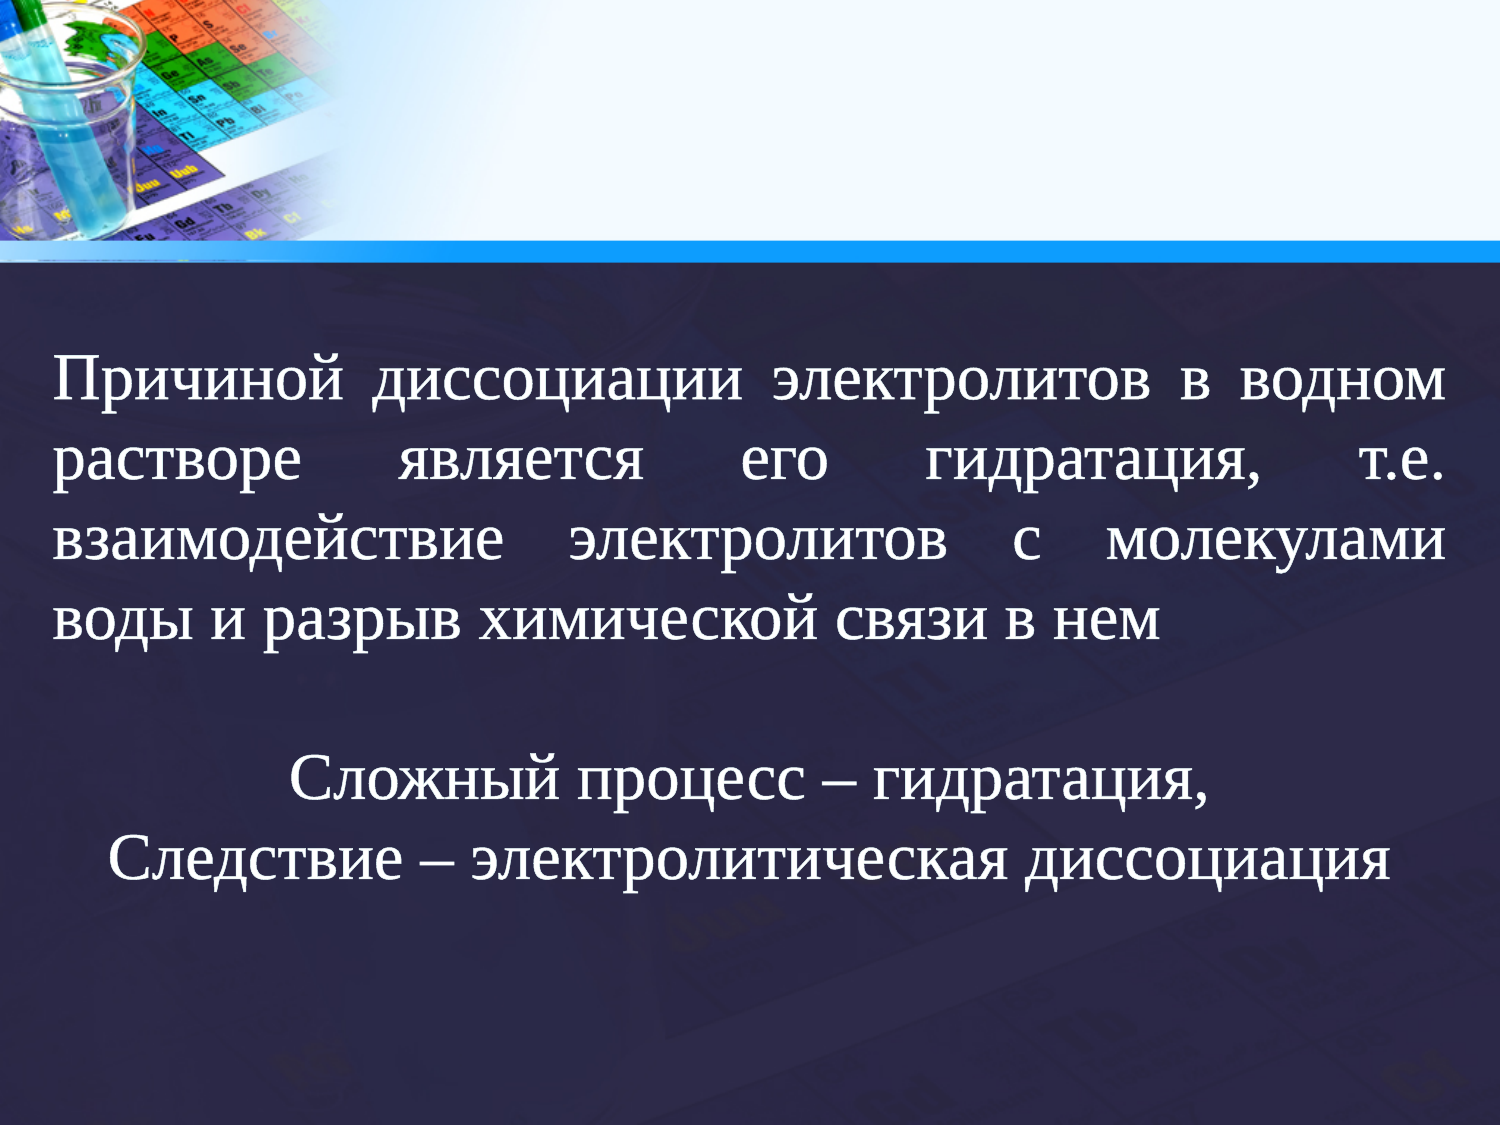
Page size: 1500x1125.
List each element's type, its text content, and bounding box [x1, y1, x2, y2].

text_box Причиной диссоциации электролитов в водном растворе является его гидратация, т.е. взаимодействие электролитов с молекулами воды и разрыв химической связи в нем Сложный процесс – гидратация, Следствие – электролитическая диссоциация [37, 324, 1463, 900]
picture [0, 0, 1500, 1125]
